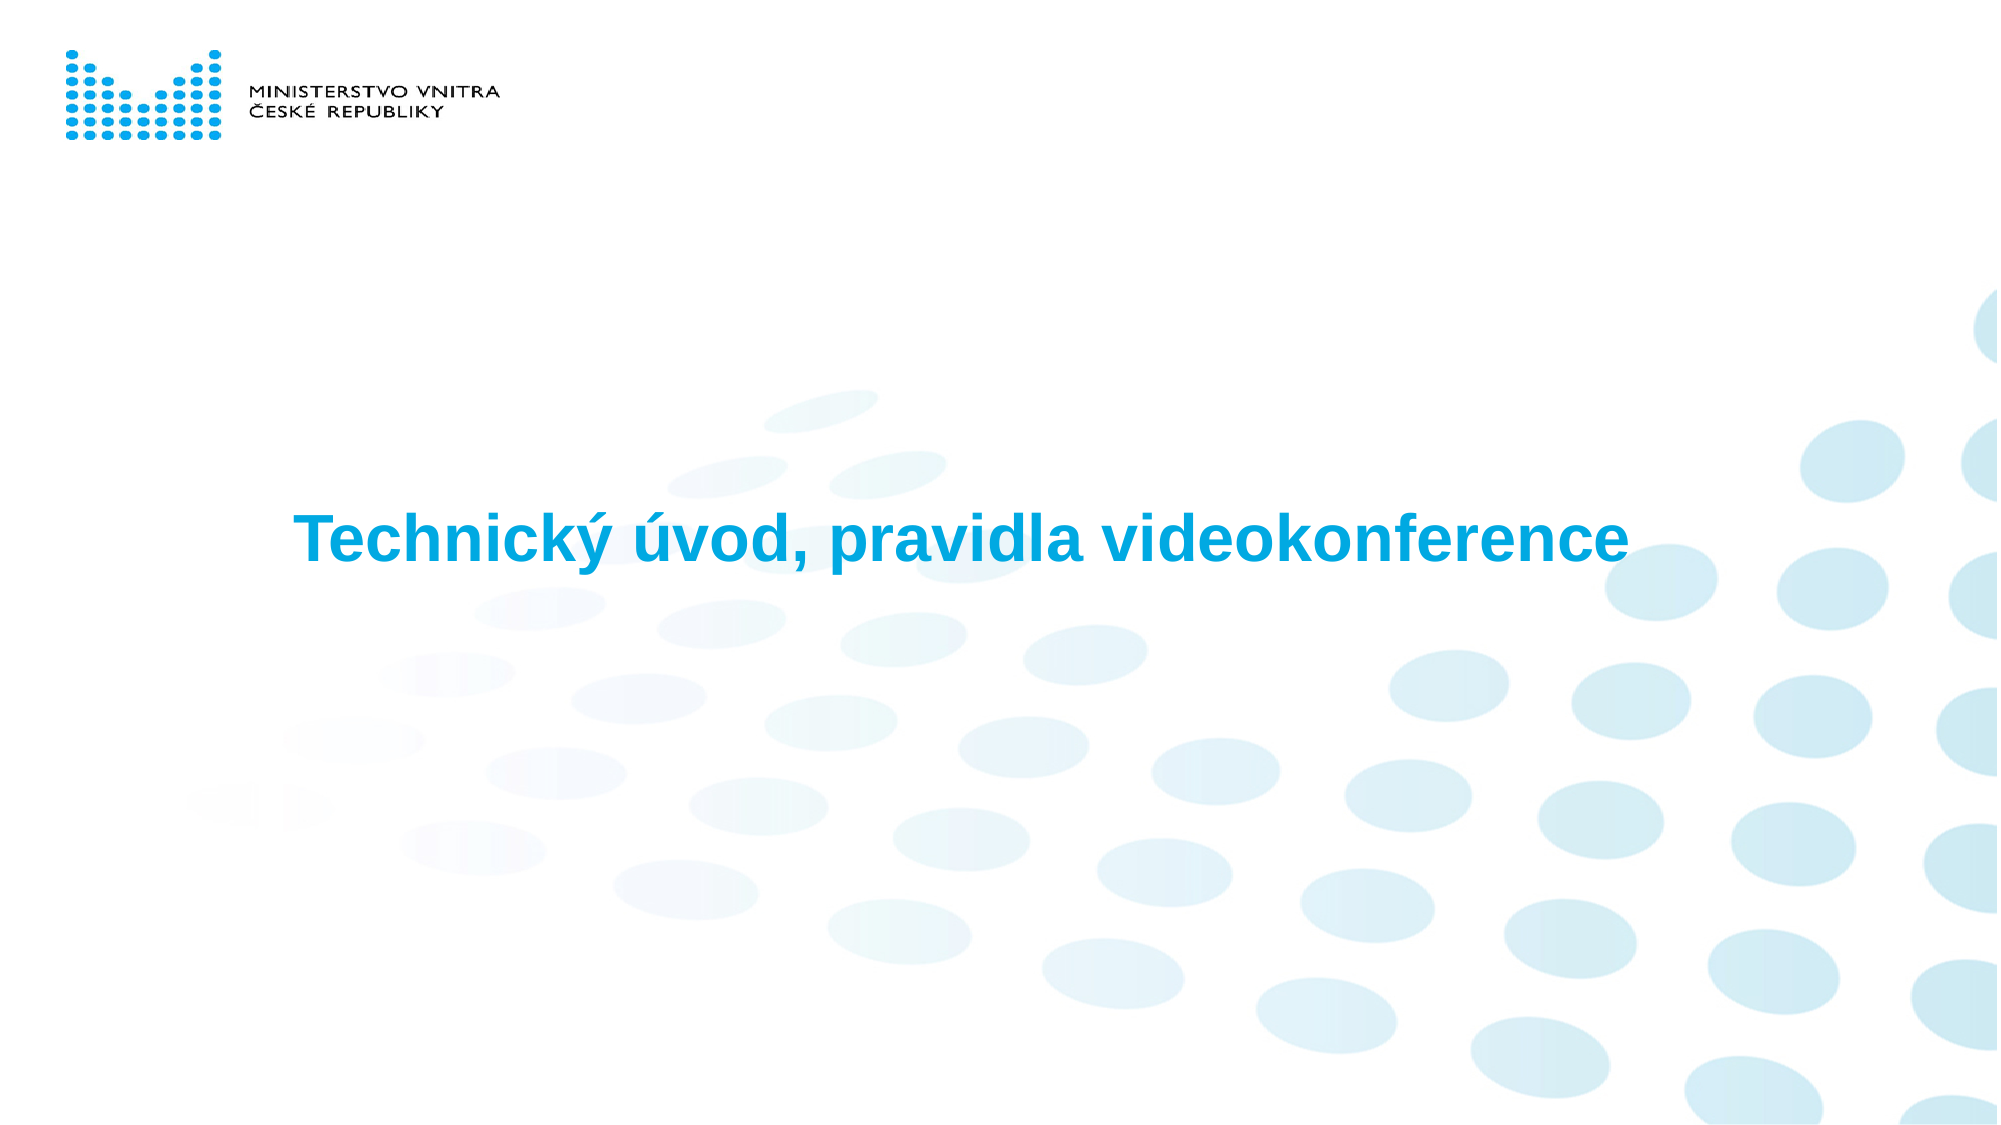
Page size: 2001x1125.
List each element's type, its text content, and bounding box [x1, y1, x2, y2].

picture [0, 0, 2000, 1125]
title Technický úvod, pravidla videokonference [278, 418, 1724, 652]
